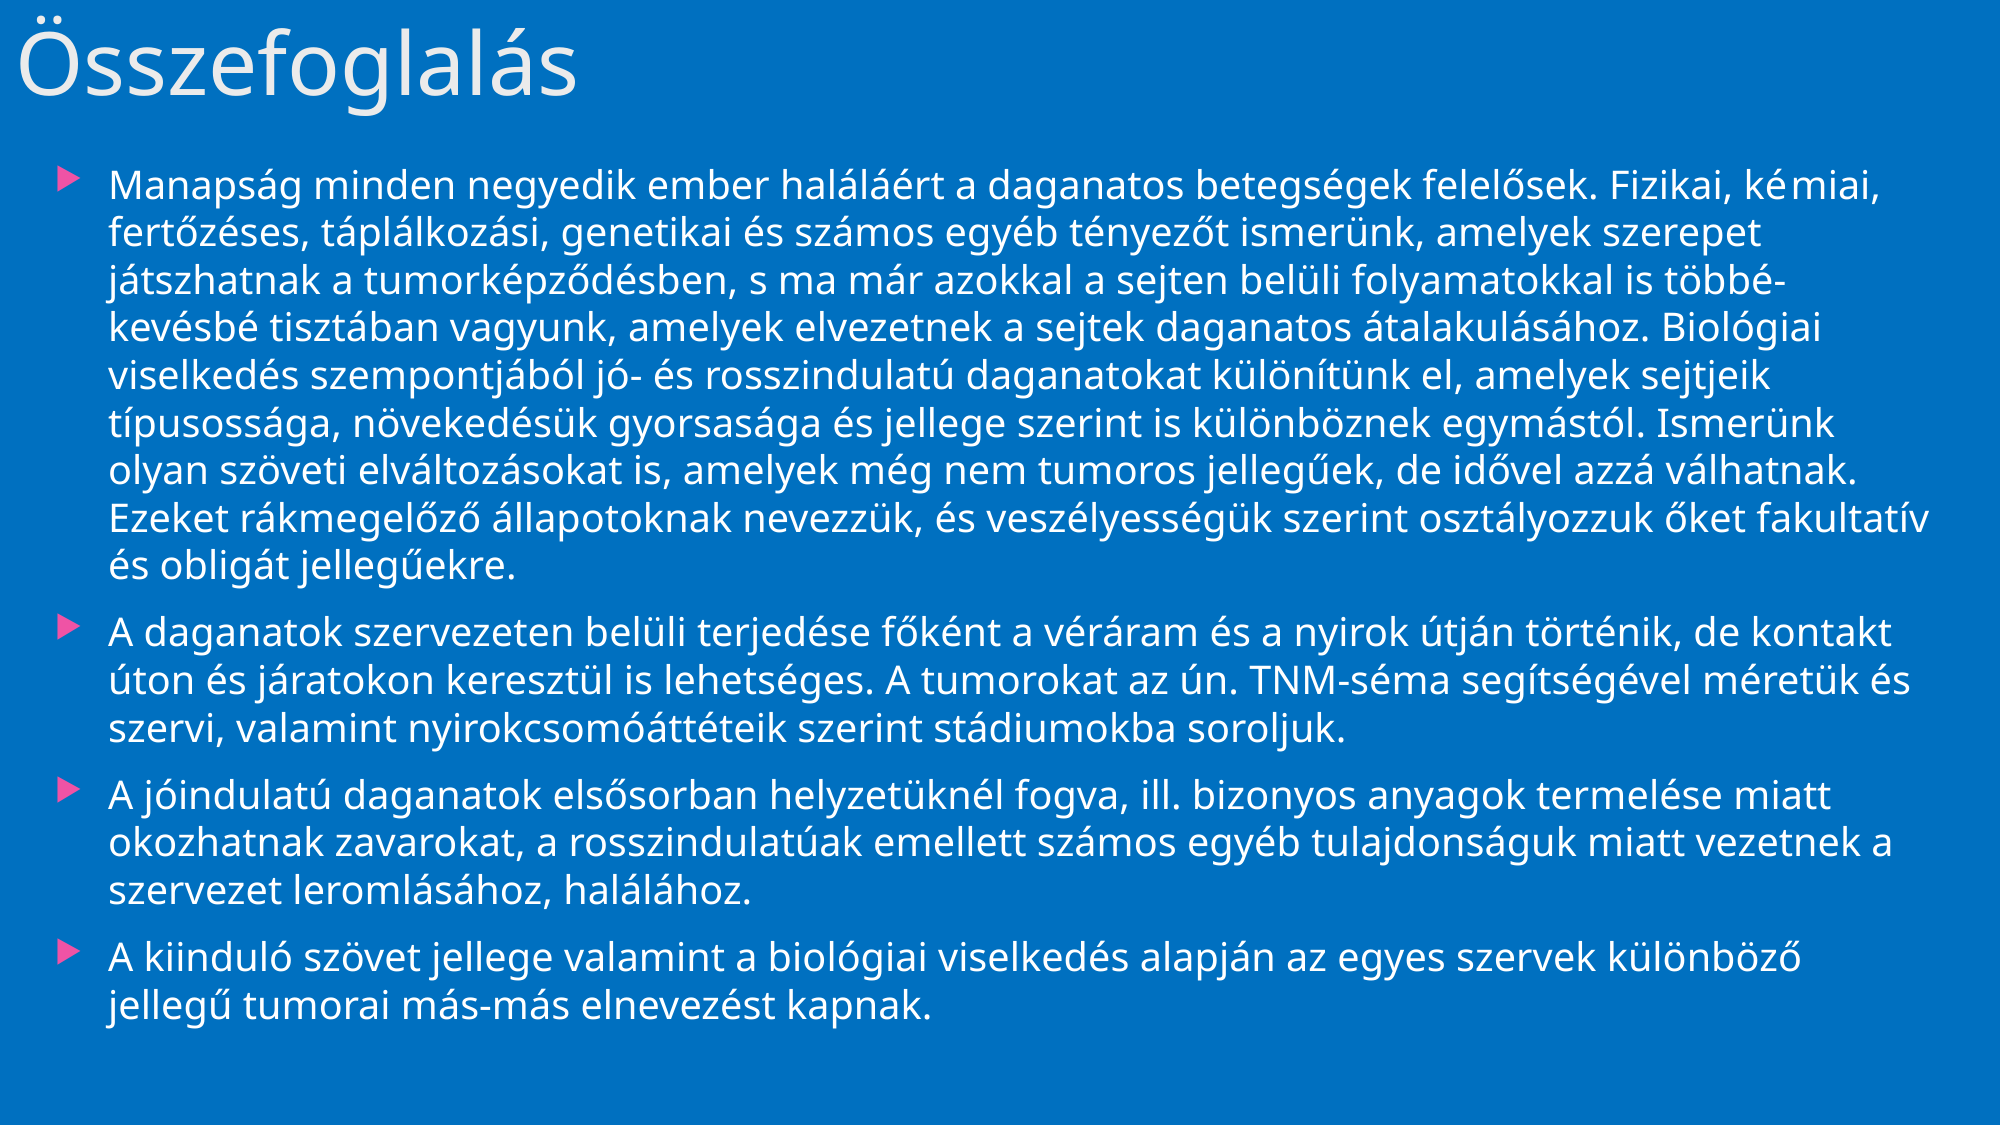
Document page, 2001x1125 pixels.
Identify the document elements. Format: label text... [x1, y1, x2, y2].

title Összefoglalás [0, 0, 1543, 230]
list Manapság minden negyedik ember haláláért a daganatos betegségek felelősek. Fizikai, ké­miai, fertőzéses, táplálkozási, genetikai és számos egyéb tényezőt ismerünk, amelyek szerepet játszhatnak a tumorképződésben, s ma már azokkal a sejten belüli folyamatokkal is többé-kevésbé tisztá­ban vagyunk, amelyek elvezetnek a sejtek daganatos átalakulásához. Biológiai viselkedés szempontjából jó- és rosszindulatú daganatokat különítünk el, amelyek sejtjeik típusossága, növekedésük gyorsasága és jellege szerint is különböznek egymástól. Ismerünk olyan szöveti elváltozásokat is, amelyek még nem tumoros jellegűek, de idővel azzá válhatnak. Ezeket rákmegelőző állapotoknak nevezzük, és veszélyességük szerint osztályozzuk őket fakultatív és obligát jellegűekre. A daganatok szervezeten belüli terjedése főként a véráram és a nyirok útján történik, de kontakt úton és járatokon keresztül is lehetséges. A tumorokat az ún. TNM-séma segítségével méretük és szervi, valamint nyirokcsomóáttéteik szerint stádiumokba soroljuk. A jóindulatú daganatok elsősorban helyzetüknél fogva, ill. bizonyos anyagok termelése miatt okozhatnak zavarokat, a rosszindulatúak emellett számos egyéb tulajdonságuk miatt vezetnek a szervezet leromlásához, halálához. A kiinduló szövet jellege valamint a biológiai viselkedés alapján az egyes szervek különböző jellegű tumorai más-más elnevezést kapnak. [39, 152, 1953, 1042]
